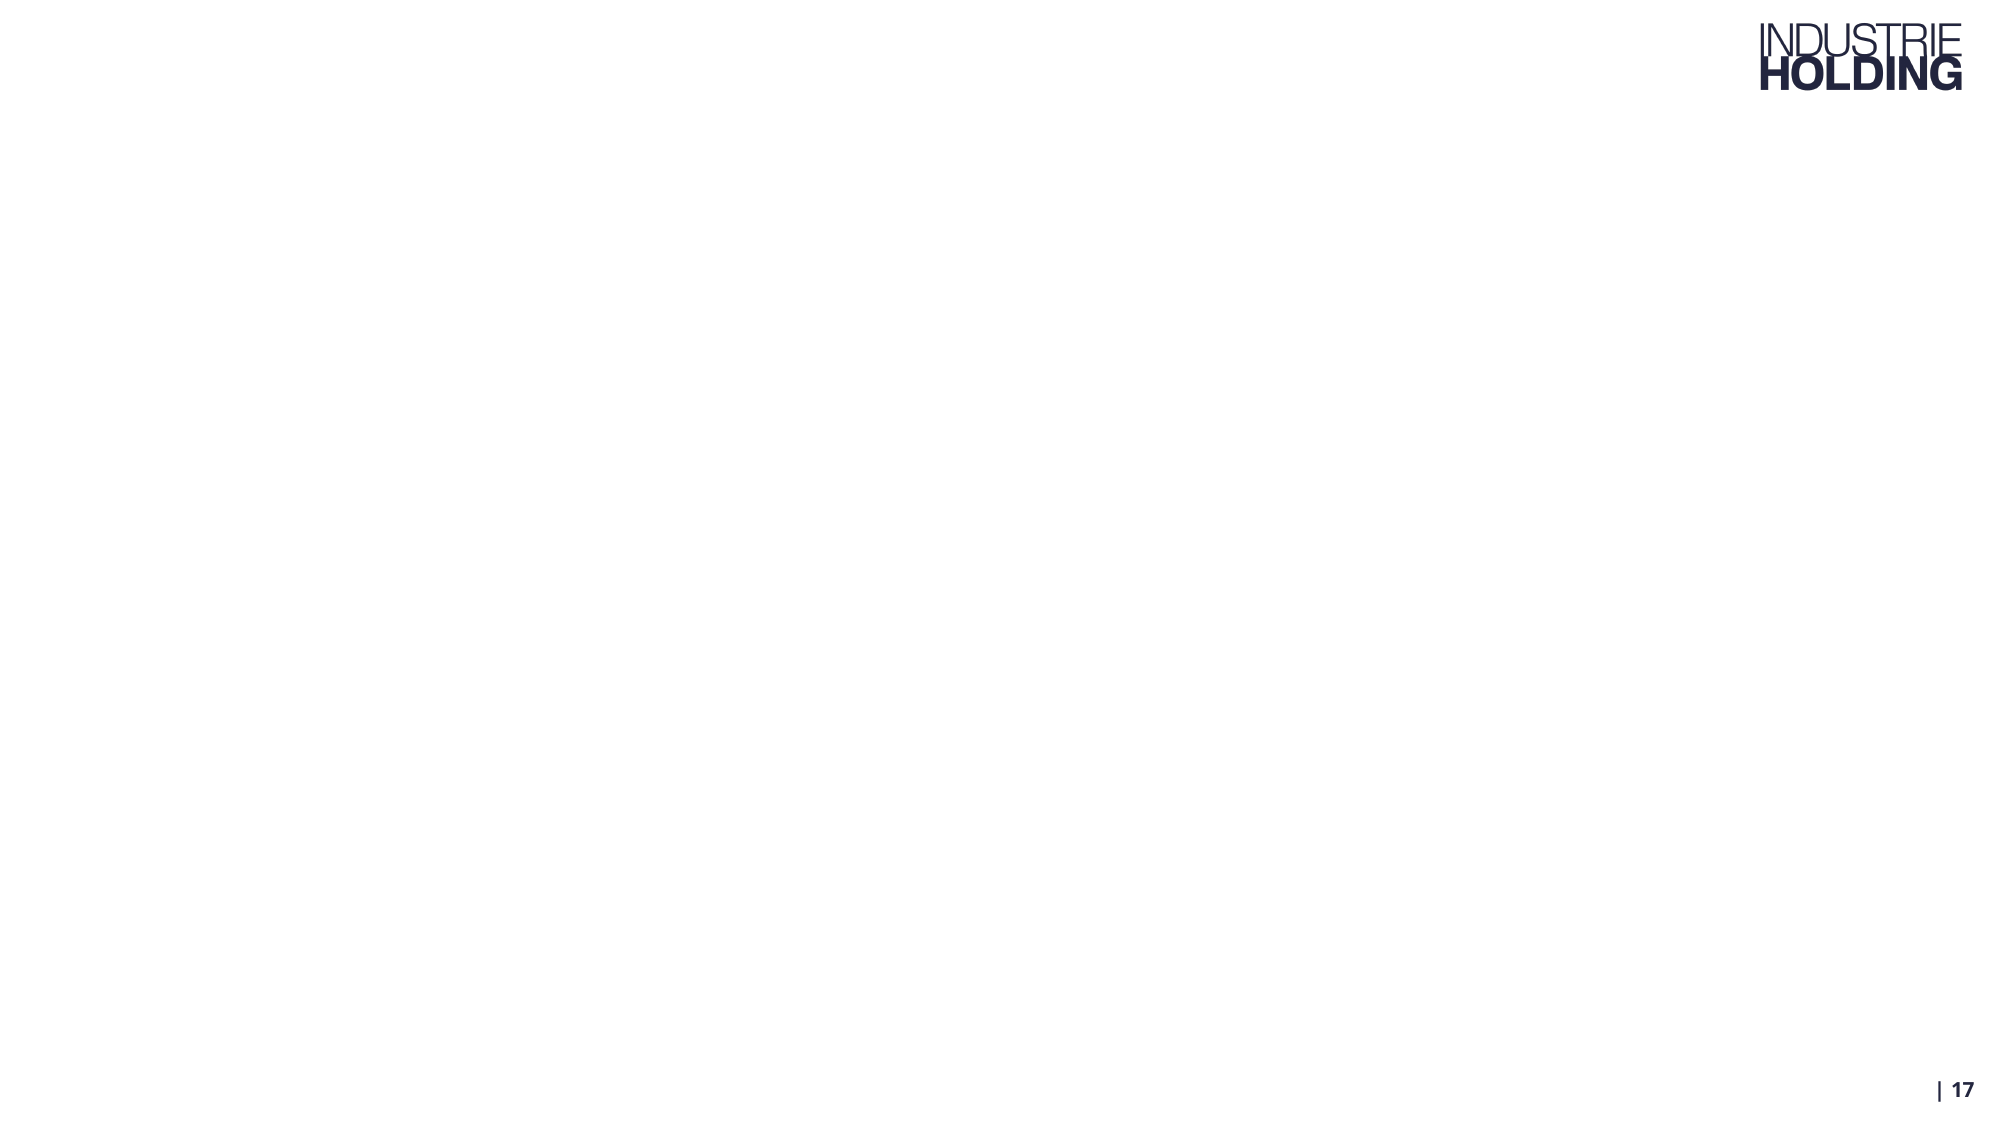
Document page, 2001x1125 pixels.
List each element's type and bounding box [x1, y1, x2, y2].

picture [1752, 14, 1970, 99]
